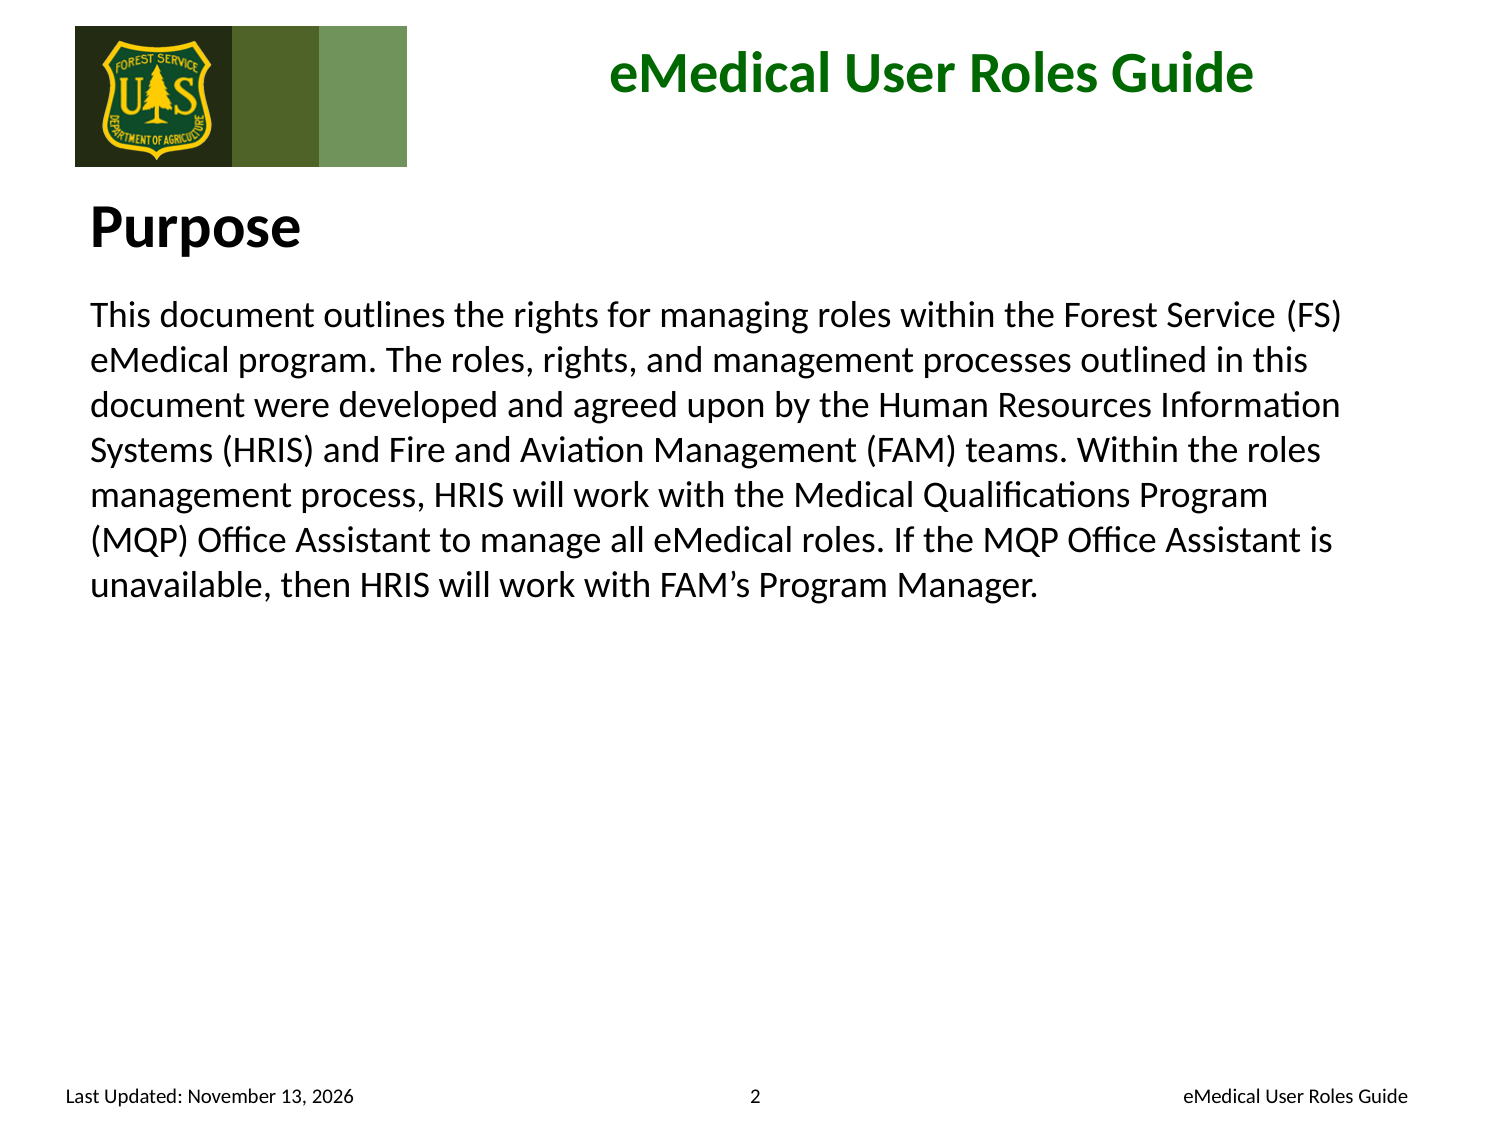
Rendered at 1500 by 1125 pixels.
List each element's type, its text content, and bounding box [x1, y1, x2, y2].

picture [75, 26, 407, 167]
title Purpose [74, 174, 1426, 271]
list This document outlines the rights for managing roles within the Forest Service (FS) eMedical program. The roles, rights, and management processes outlined in this document were developed and agreed upon by the Human Resources Information Systems (HRIS) and Fire and Aviation Management (FAM) teams. Within the roles management process, HRIS will work with the Medical Qualifications Program (MQP) Office Assistant to manage all eMedical roles. If the MQP Office Assistant is unavailable, then HRIS will work with FAM’s Program Manager. [74, 282, 1388, 863]
